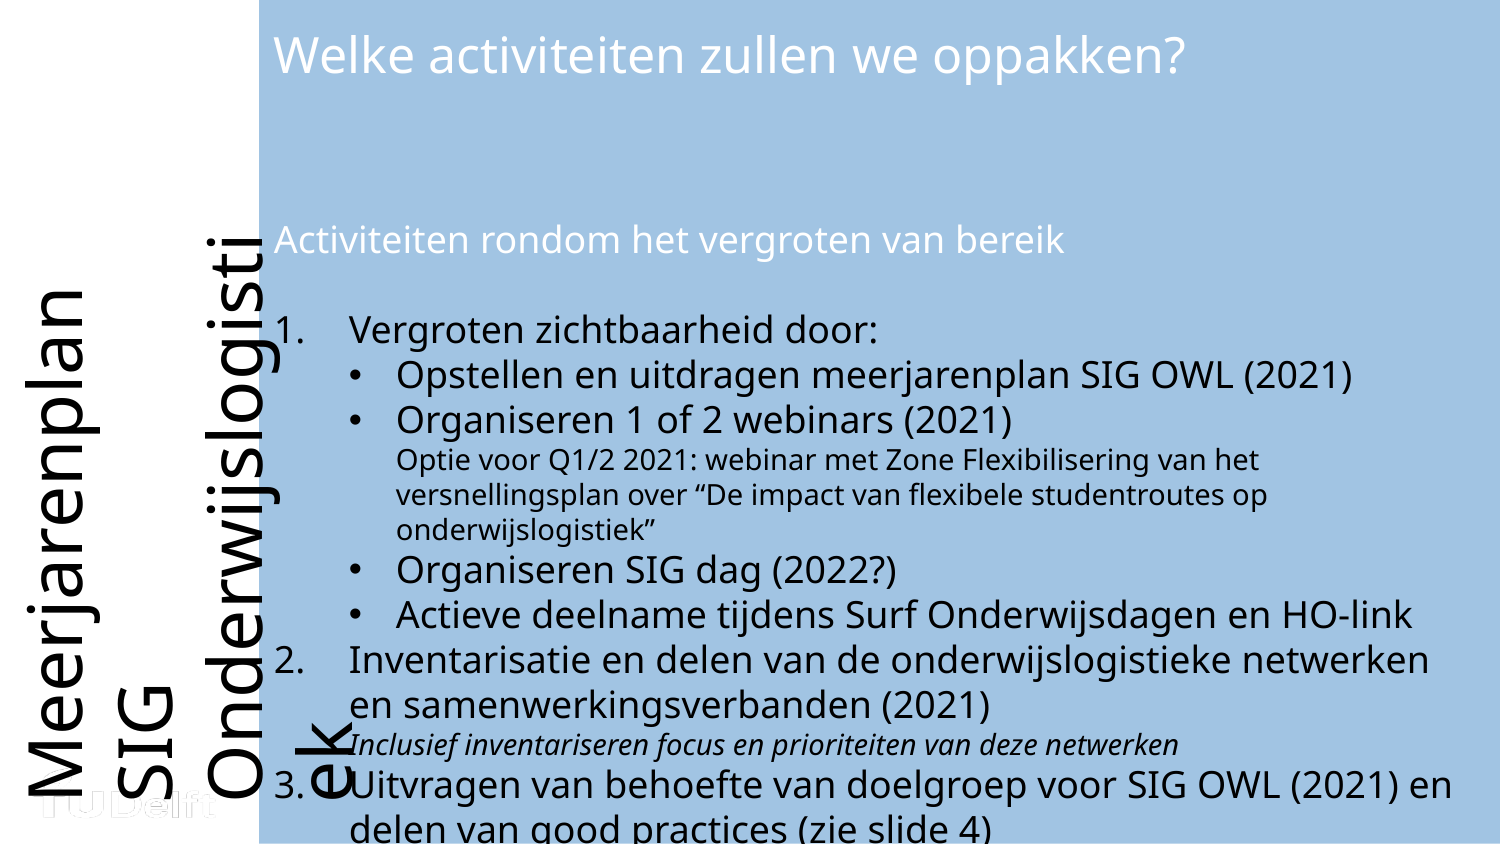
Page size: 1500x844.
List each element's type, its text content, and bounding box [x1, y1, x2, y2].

text_box Activiteiten rondom het vergroten van bereik Vergroten zichtbaarheid door: Opstellen en uitdragen meerjarenplan SIG OWL (2021) Organiseren 1 of 2 webinars (2021) Optie voor Q1/2 2021: webinar met Zone Flexibilisering van het versnellingsplan over “De impact van flexibele studentroutes op onderwijslogistiek” Organiseren SIG dag (2022?) Actieve deelname tijdens Surf Onderwijsdagen en HO-link Inventarisatie en delen van de onderwijslogistieke netwerken en samenwerkingsverbanden (2021) Inclusief inventariseren focus en prioriteiten van deze netwerken Uitvragen van behoefte van doelgroep voor SIG OWL (2021) en delen van good practices (zie slide 4) [259, 209, 1500, 844]
text_box Meerjarenplan SIG Onderwijslogistiek [0, 209, 213, 818]
text_box Welke activiteiten zullen we oppakken? [259, 0, 1500, 209]
